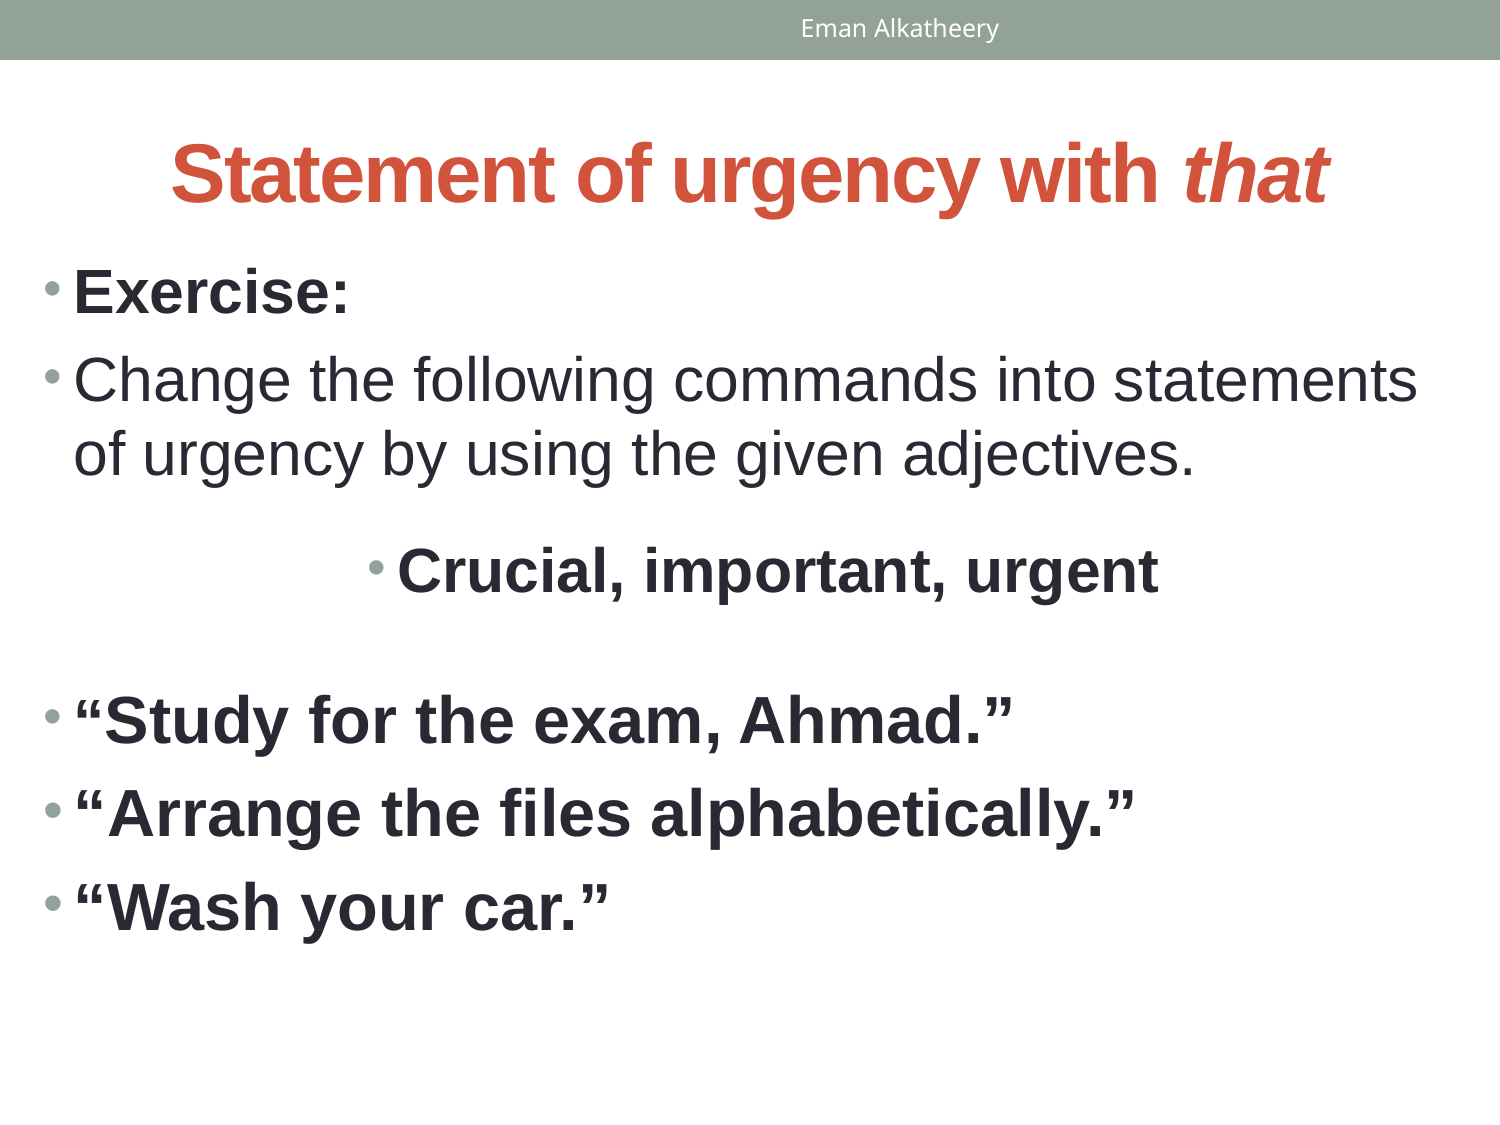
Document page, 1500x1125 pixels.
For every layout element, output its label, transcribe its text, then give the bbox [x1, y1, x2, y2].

footer Eman Alkatheery [562, 3, 1238, 57]
title Statement of urgency with that [75, 87, 1425, 243]
list Exercise: Change the following commands into statements of urgency by using the given adjectives. Crucial, important, urgent “Study for the exam, Ahmad.” “Arrange the files alphabetically.” “Wash your car.” [28, 243, 1500, 1083]
